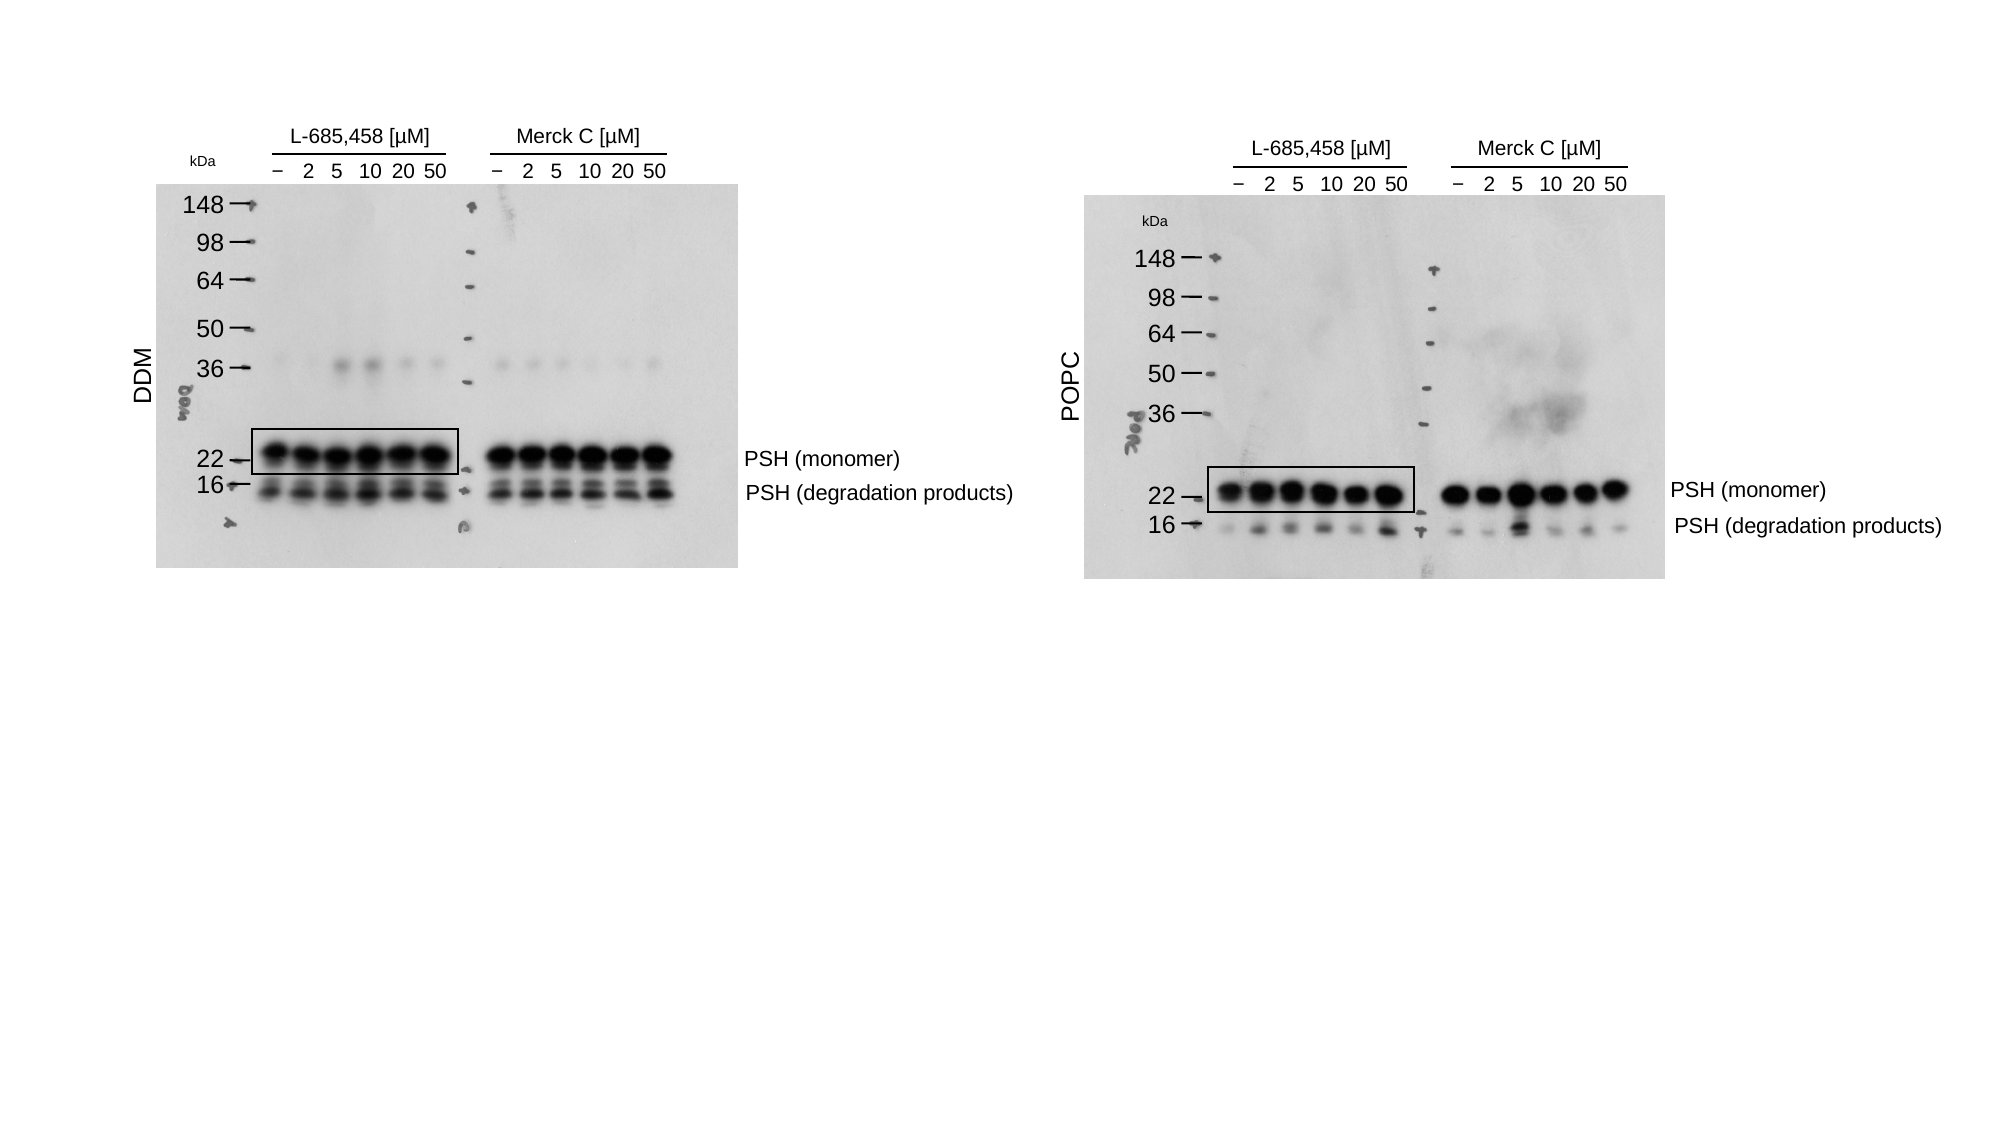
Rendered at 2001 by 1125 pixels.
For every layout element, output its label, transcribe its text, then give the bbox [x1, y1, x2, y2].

text_box 10 [563, 150, 596, 184]
picture [156, 184, 738, 568]
text_box 20 [376, 150, 408, 184]
text_box 10 [344, 150, 376, 184]
text_box L-685,458 [µM] [290, 122, 431, 148]
text_box PSH (degradation products) [1829, 511, 1944, 539]
text_box 2 [518, 150, 535, 184]
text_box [1053, 134, 1829, 579]
text_box Merck C [µM] [516, 122, 641, 148]
text_box − [476, 150, 518, 184]
text_box kDa [175, 144, 231, 178]
text_box 50 [408, 150, 462, 184]
text_box 5 [535, 150, 563, 184]
text_box PSH (monomer) [744, 444, 901, 471]
text_box − [256, 150, 299, 184]
text_box 20 [596, 150, 628, 184]
text_box 50 [628, 150, 681, 184]
text_box PSH (degradation products) [745, 478, 1015, 505]
text_box 2 [299, 150, 316, 184]
text_box DDM [126, 347, 156, 405]
text_box 5 [316, 150, 344, 184]
